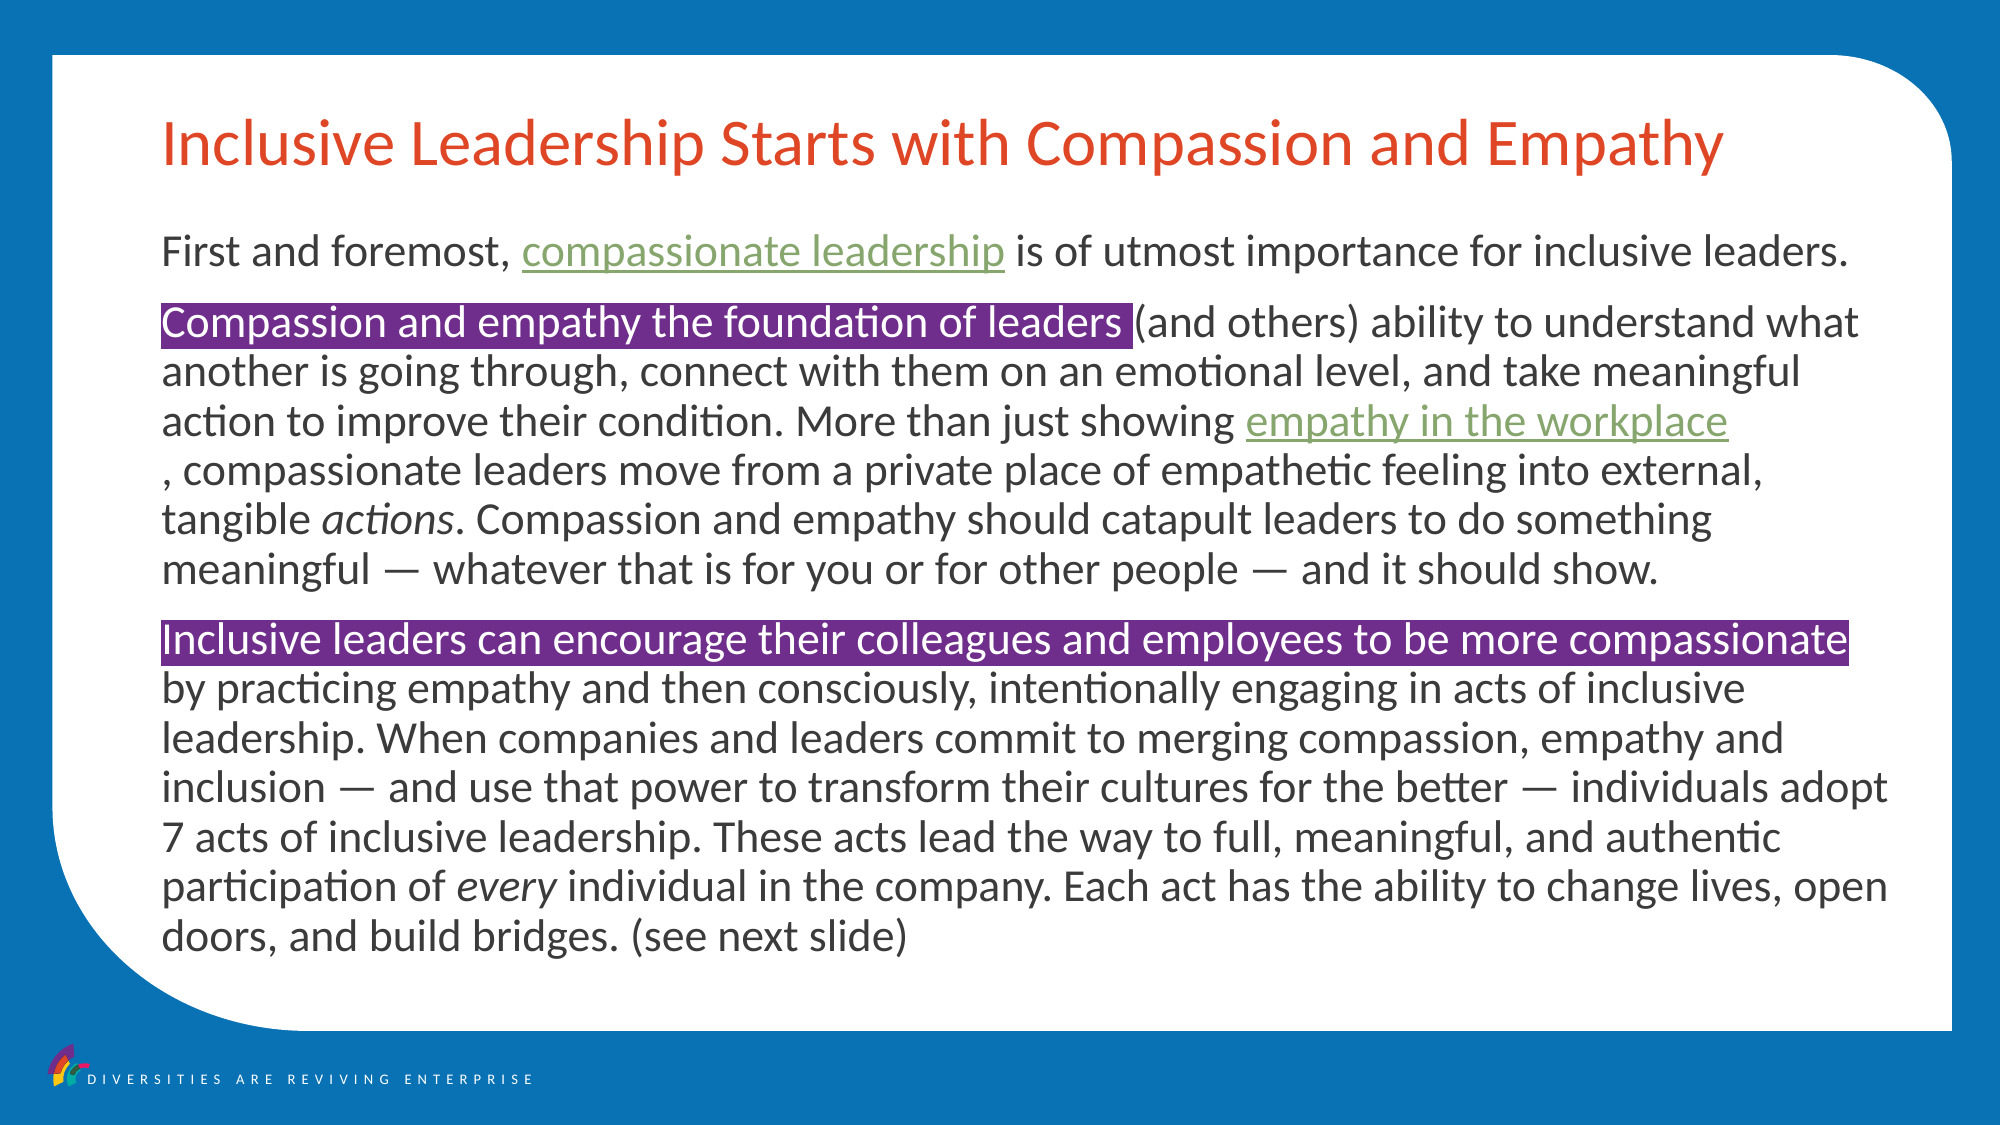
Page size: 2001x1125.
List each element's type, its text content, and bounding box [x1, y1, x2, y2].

list Inclusive Leadership Starts with Compassion and Empathy [146, 100, 1885, 233]
list First and foremost, compassionate leadership is of utmost importance for inclusive leaders. Compassion and empathy the foundation of leaders (and others) ability to understand what another is going through, connect with them on an emotional level, and take meaningful action to improve their condition. More than just showing empathy in the workplace, compassionate leaders move from a private place of empathetic feeling into external, tangible actions. Compassion and empathy should catapult leaders to do something meaningful — whatever that is for you or for other people — and it should show. Inclusive leaders can encourage their colleagues and employees to be more compassionate by practicing empathy and then consciously, intentionally engaging in acts of inclusive leadership. When companies and leaders commit to merging compassion, empathy and inclusion — and use that power to transform their cultures for the better — individuals adopt 7 acts of inclusive leadership. These acts lead the way to full, meaningful, and authentic participation of every individual in the company. Each act has the ability to change lives, open doors, and build bridges. (see next slide) [146, 219, 1914, 852]
